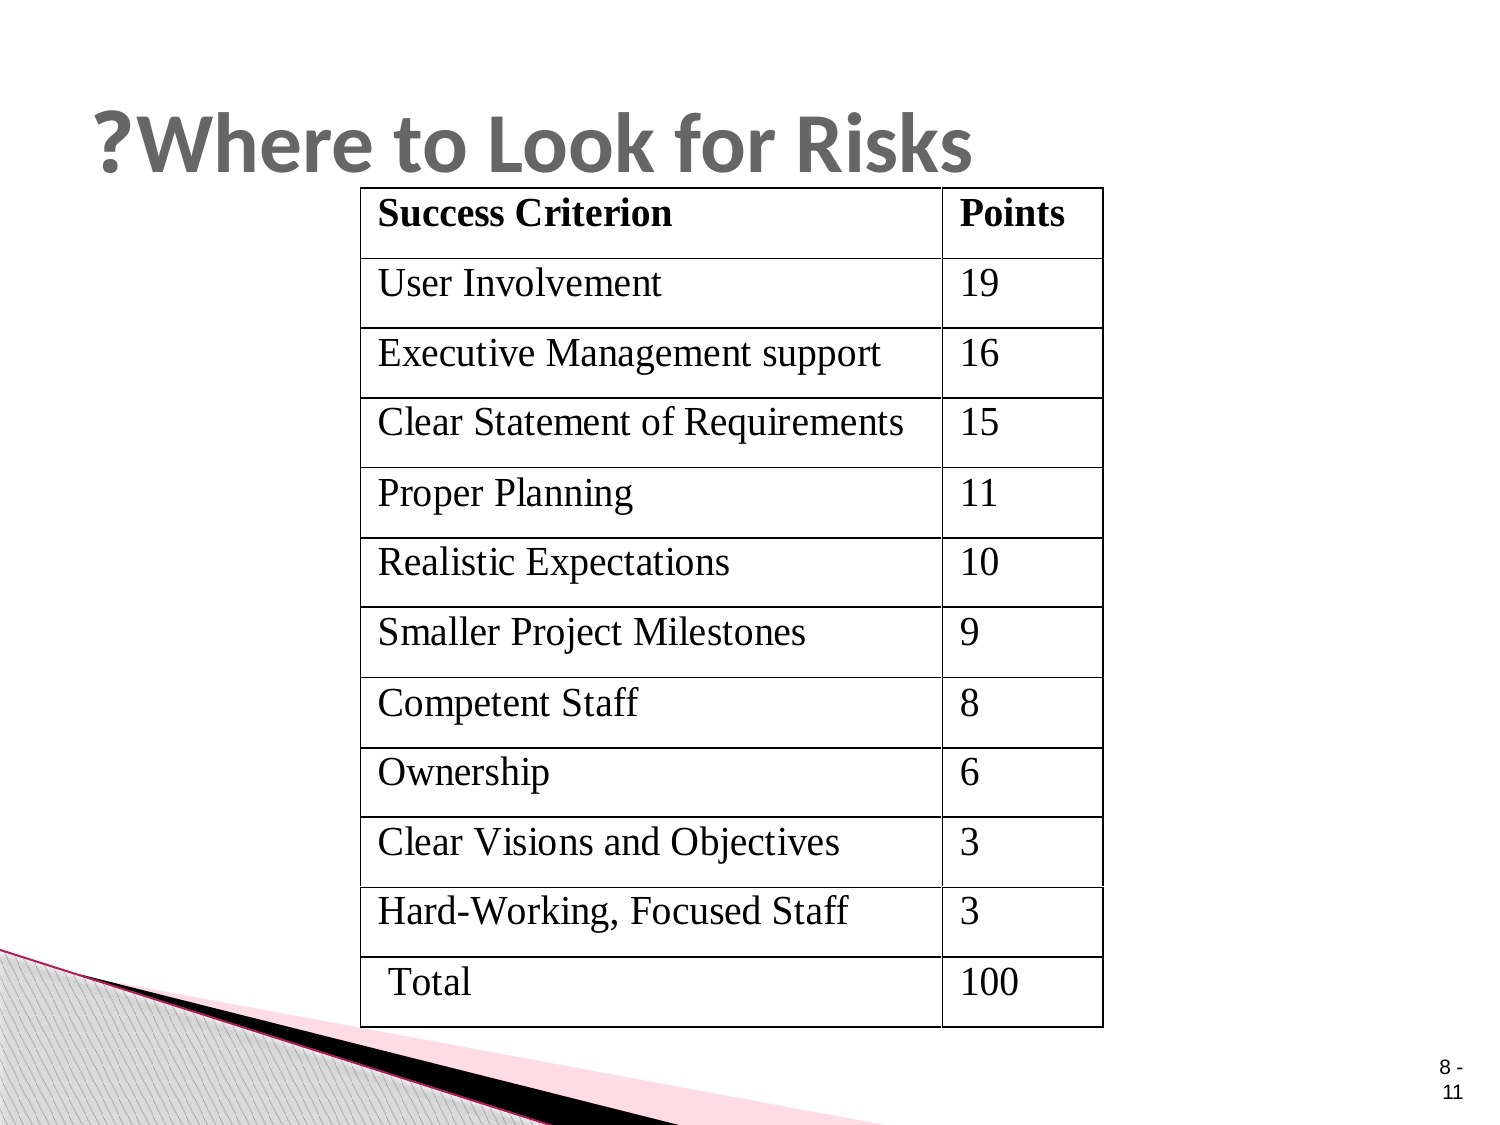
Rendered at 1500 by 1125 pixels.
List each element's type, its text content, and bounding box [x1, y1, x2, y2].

slide_number 8 - 11 [1418, 1051, 1479, 1112]
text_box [0, 187, 1463, 1076]
title Where to Look for Risks? [75, 45, 1425, 186]
